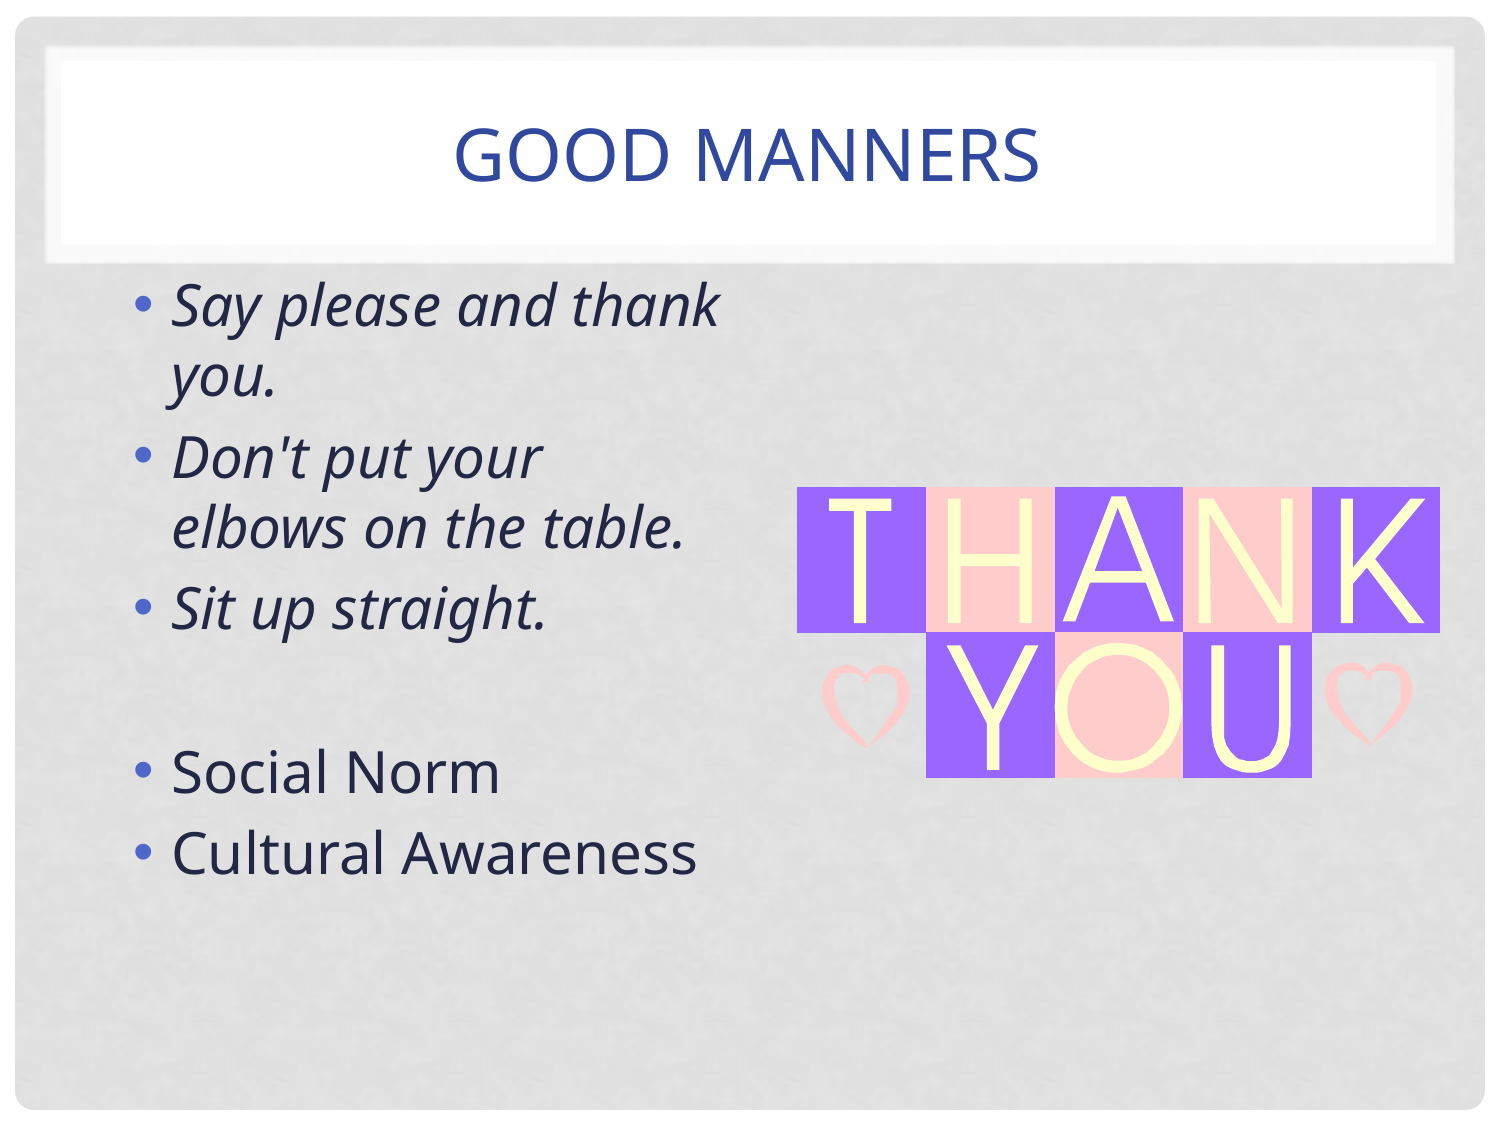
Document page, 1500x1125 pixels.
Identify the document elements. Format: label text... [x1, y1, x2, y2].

picture [796, 486, 1441, 779]
title GOOD MANNERS [69, 66, 1425, 238]
list Say please and thank you. Don't put your elbows on the table. Sit up straight. Social Norm Cultural Awareness [99, 260, 738, 1011]
